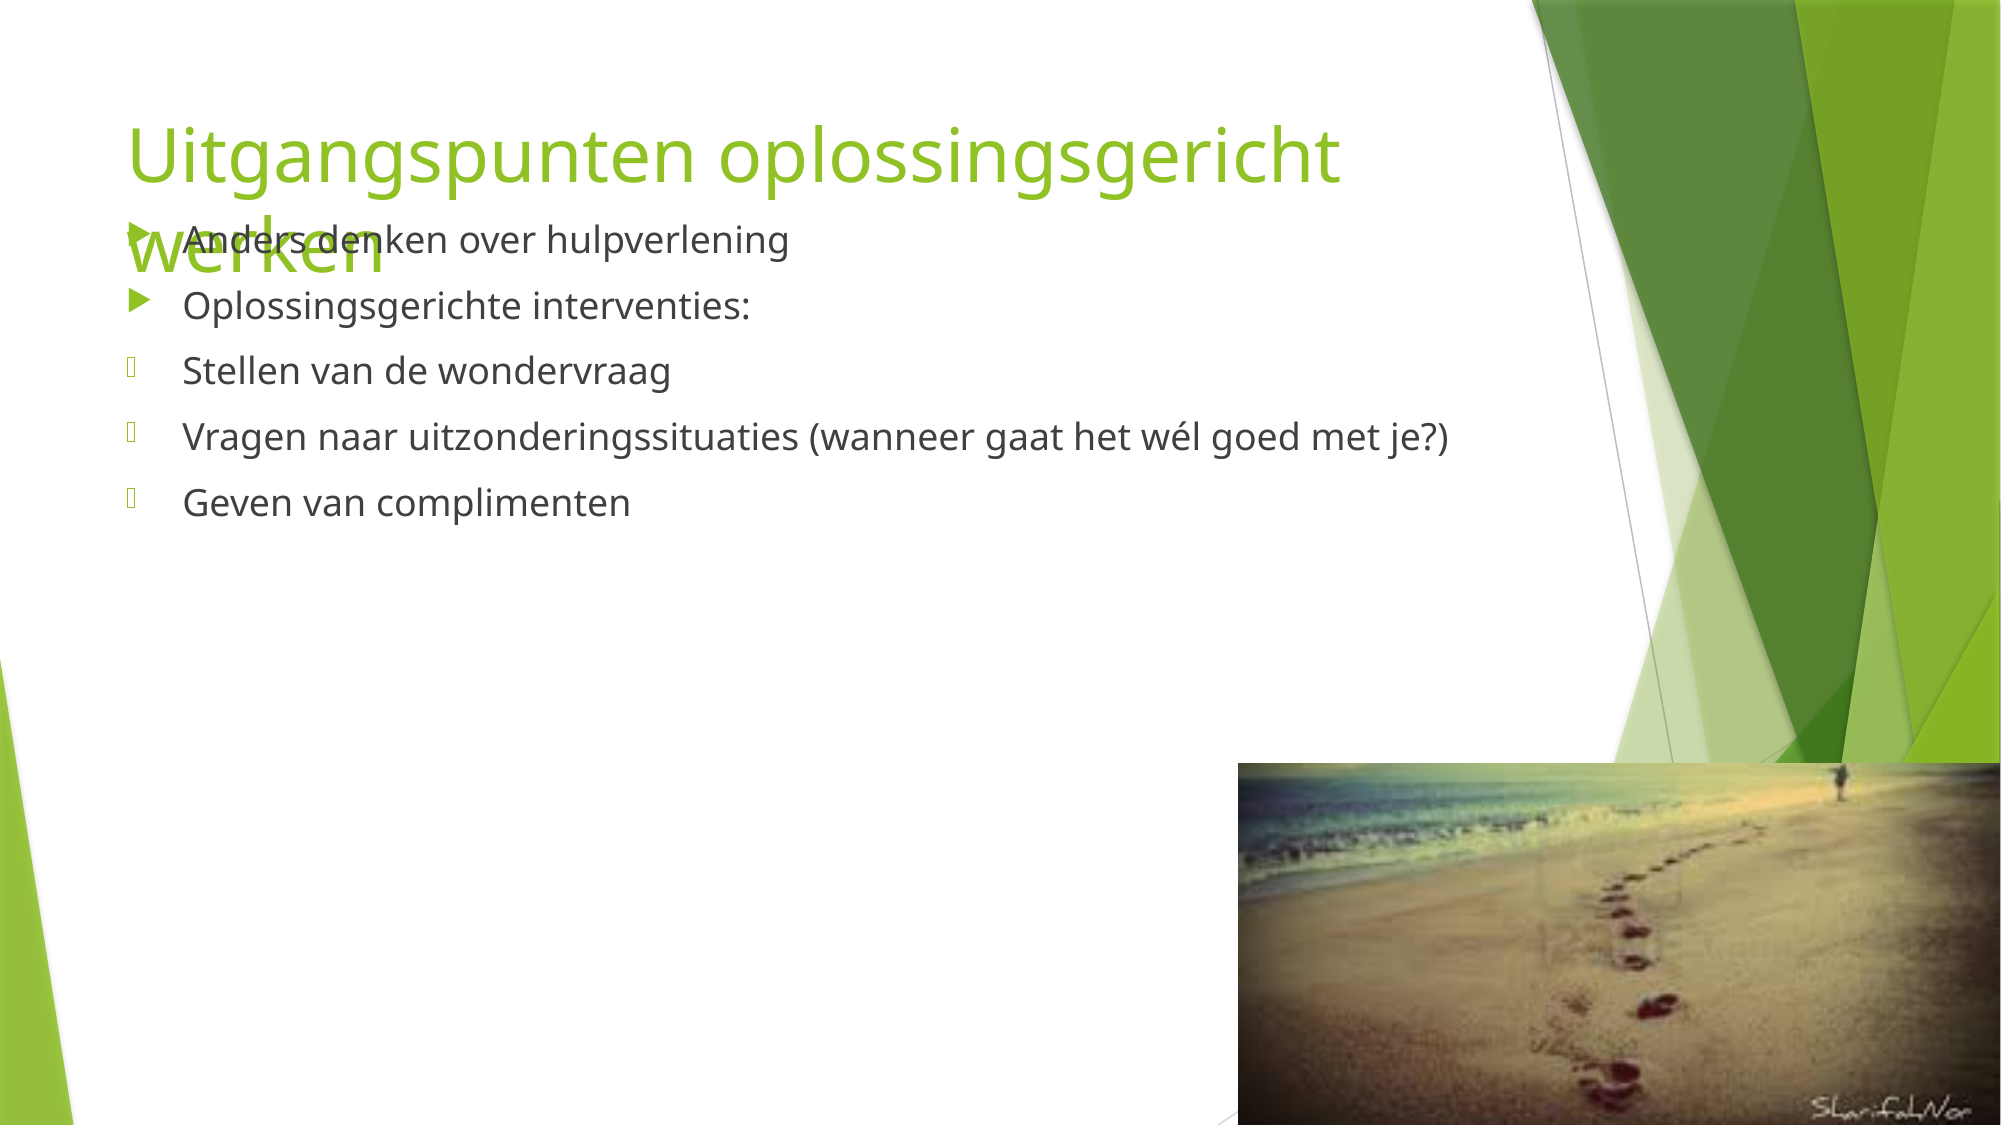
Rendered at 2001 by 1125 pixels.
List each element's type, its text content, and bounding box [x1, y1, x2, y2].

picture [1237, 763, 2000, 1125]
list Anders denken over hulpverlening Oplossingsgerichte interventies: Stellen van de wondervraag Vragen naar uitzonderingssituaties (wanneer gaat het wél goed met je?) Geven van complimenten [111, 208, 1522, 845]
title Uitgangspunten oplossingsgericht werken [111, 99, 1607, 317]
